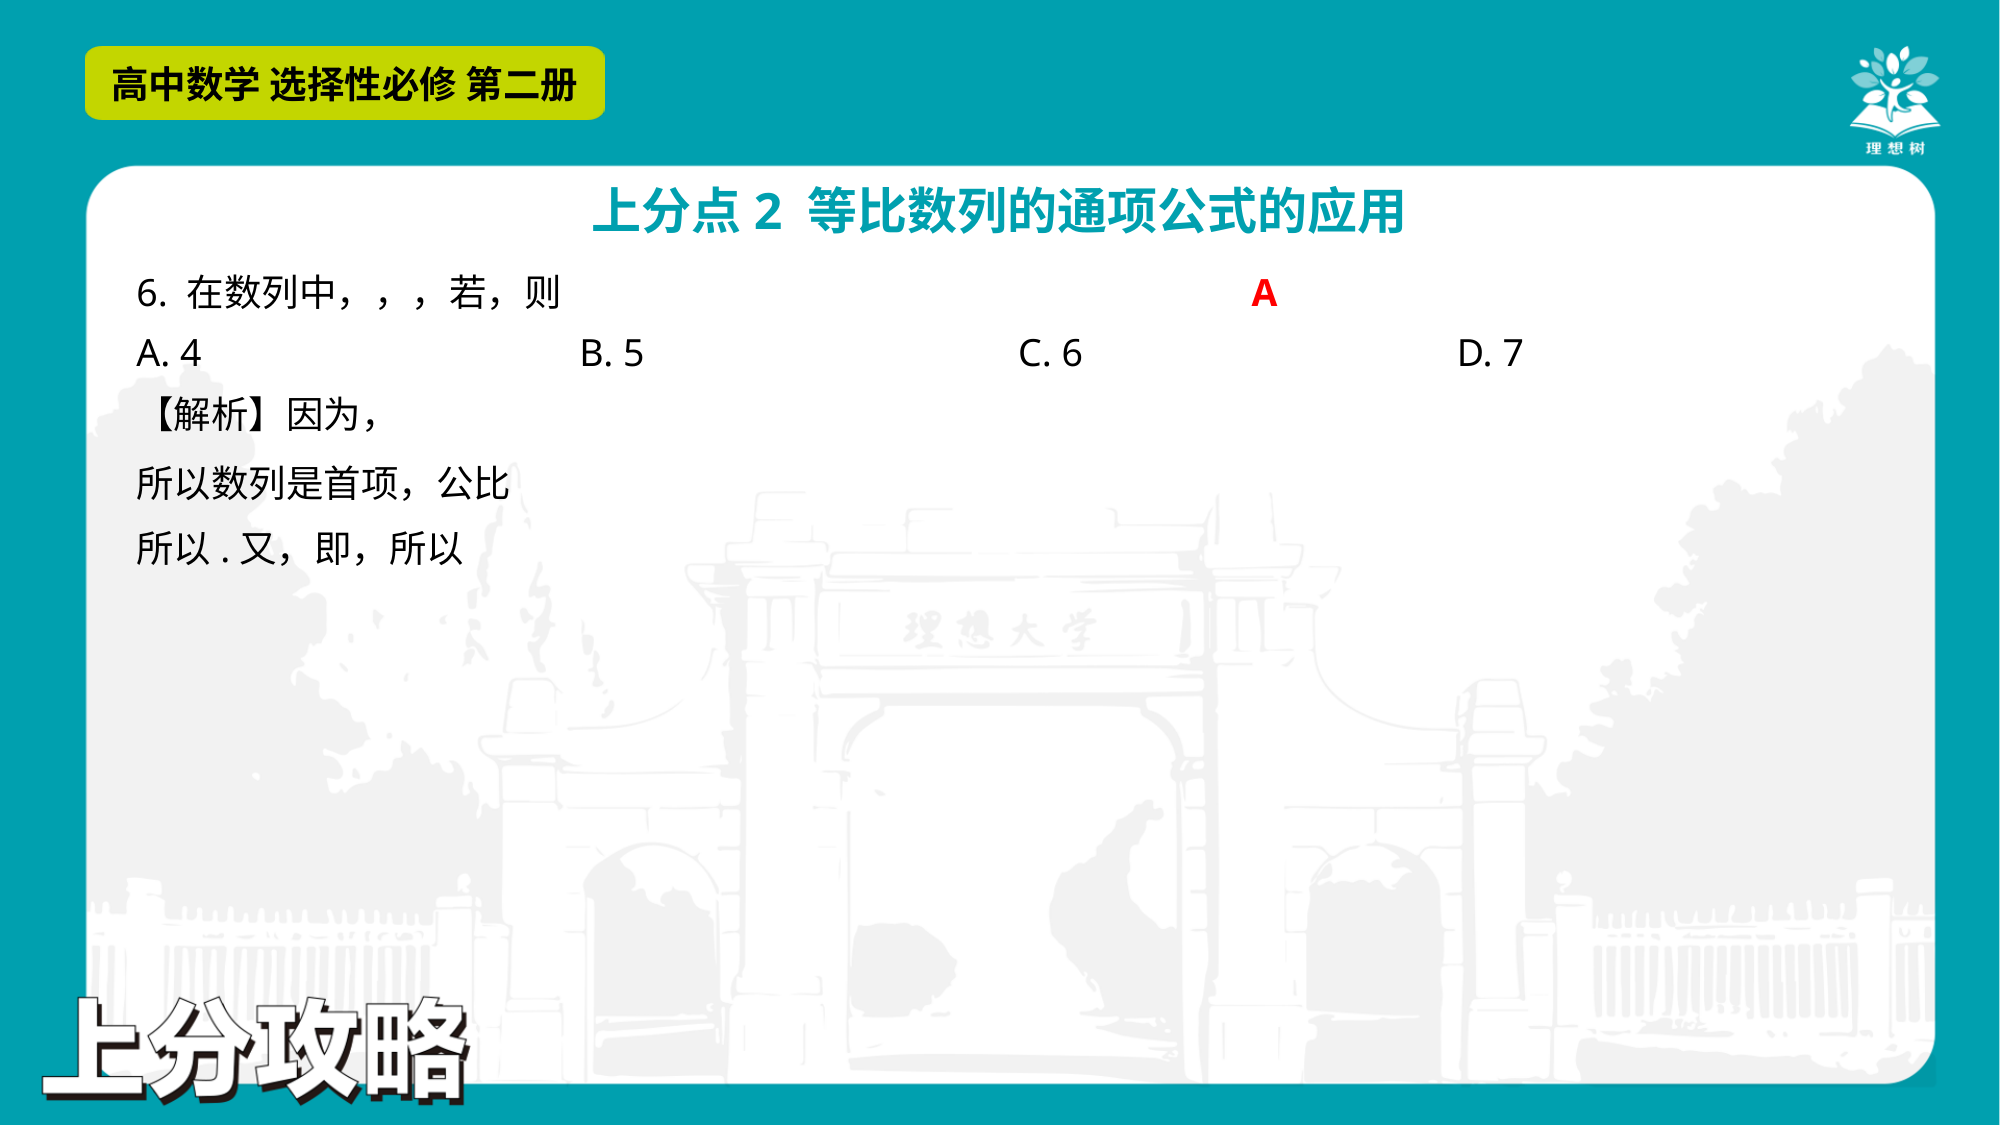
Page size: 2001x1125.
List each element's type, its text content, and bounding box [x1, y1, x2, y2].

picture [0, 0, 2000, 1125]
text_box A [1237, 246, 1292, 307]
text_box A. 4 B. 5 C. 6 D. 7 [136, 307, 1865, 367]
